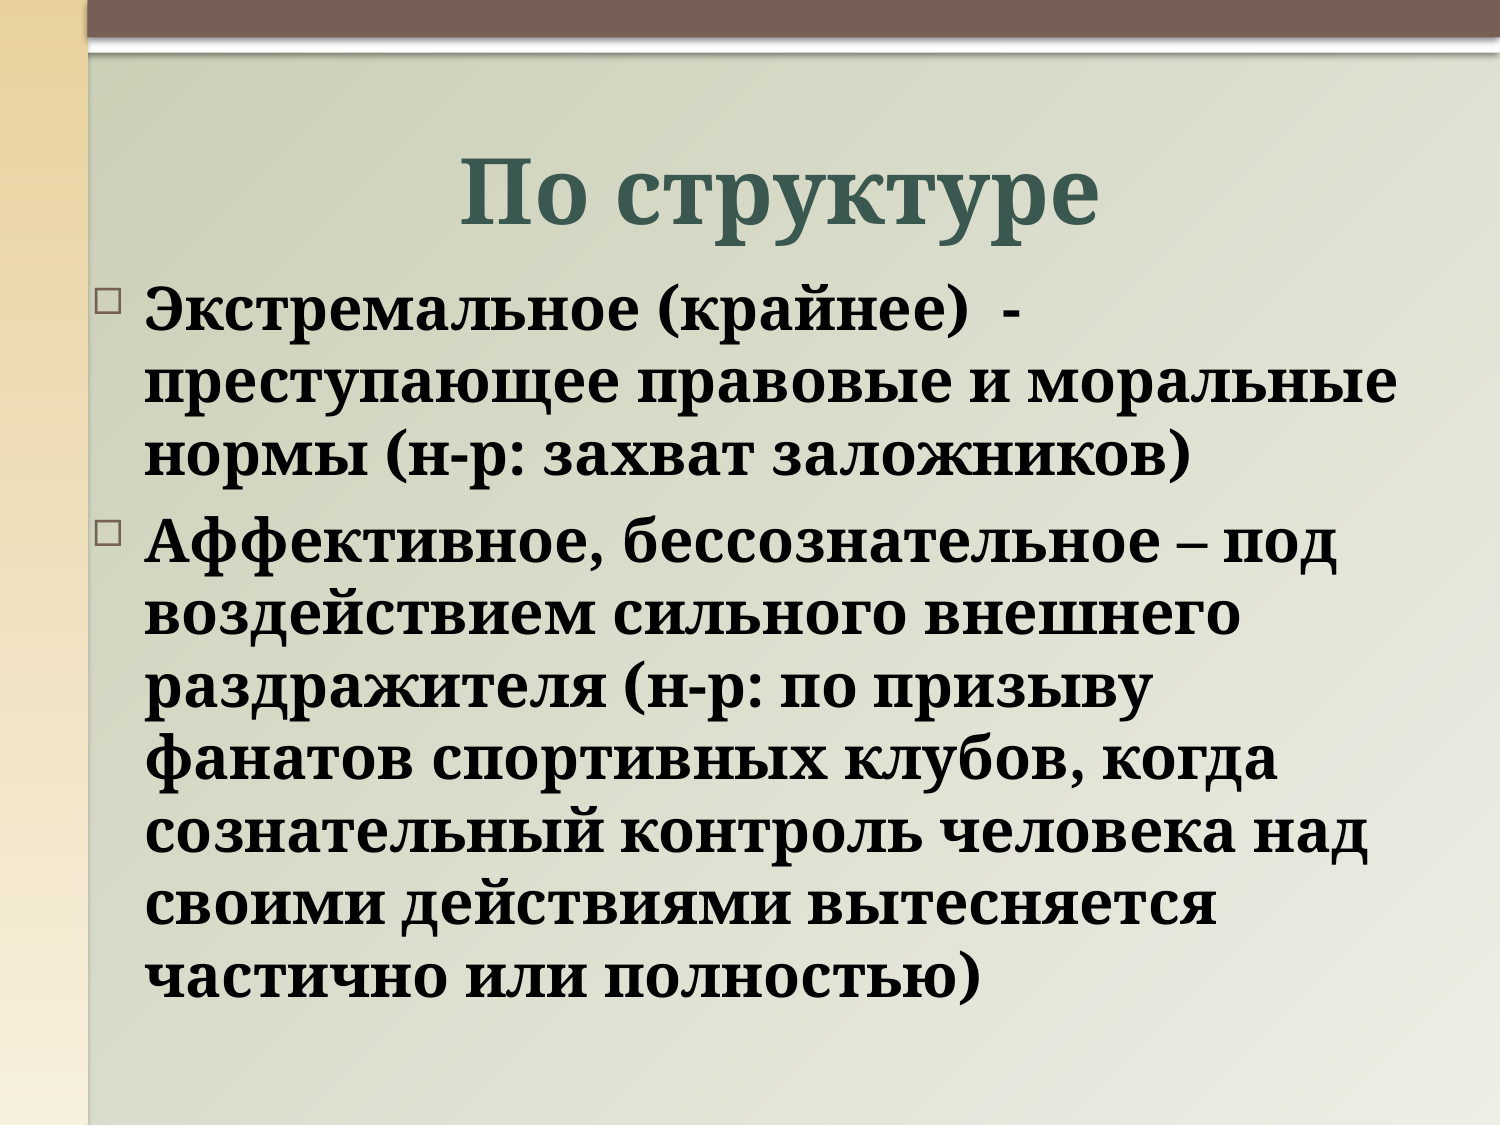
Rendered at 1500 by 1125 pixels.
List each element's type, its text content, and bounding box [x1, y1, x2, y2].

list Экстремальное (крайнее) - преступающее правовые и моральные нормы (н-р: захват заложников) Аффективное, бессознательное – под воздействием сильного внешнего раздражителя (н-р: по призыву фанатов спортивных клубов, когда сознательный контроль человека над своими действиями вытесняется частично или полностью) [76, 262, 1448, 1013]
title По структуре [124, 62, 1438, 251]
